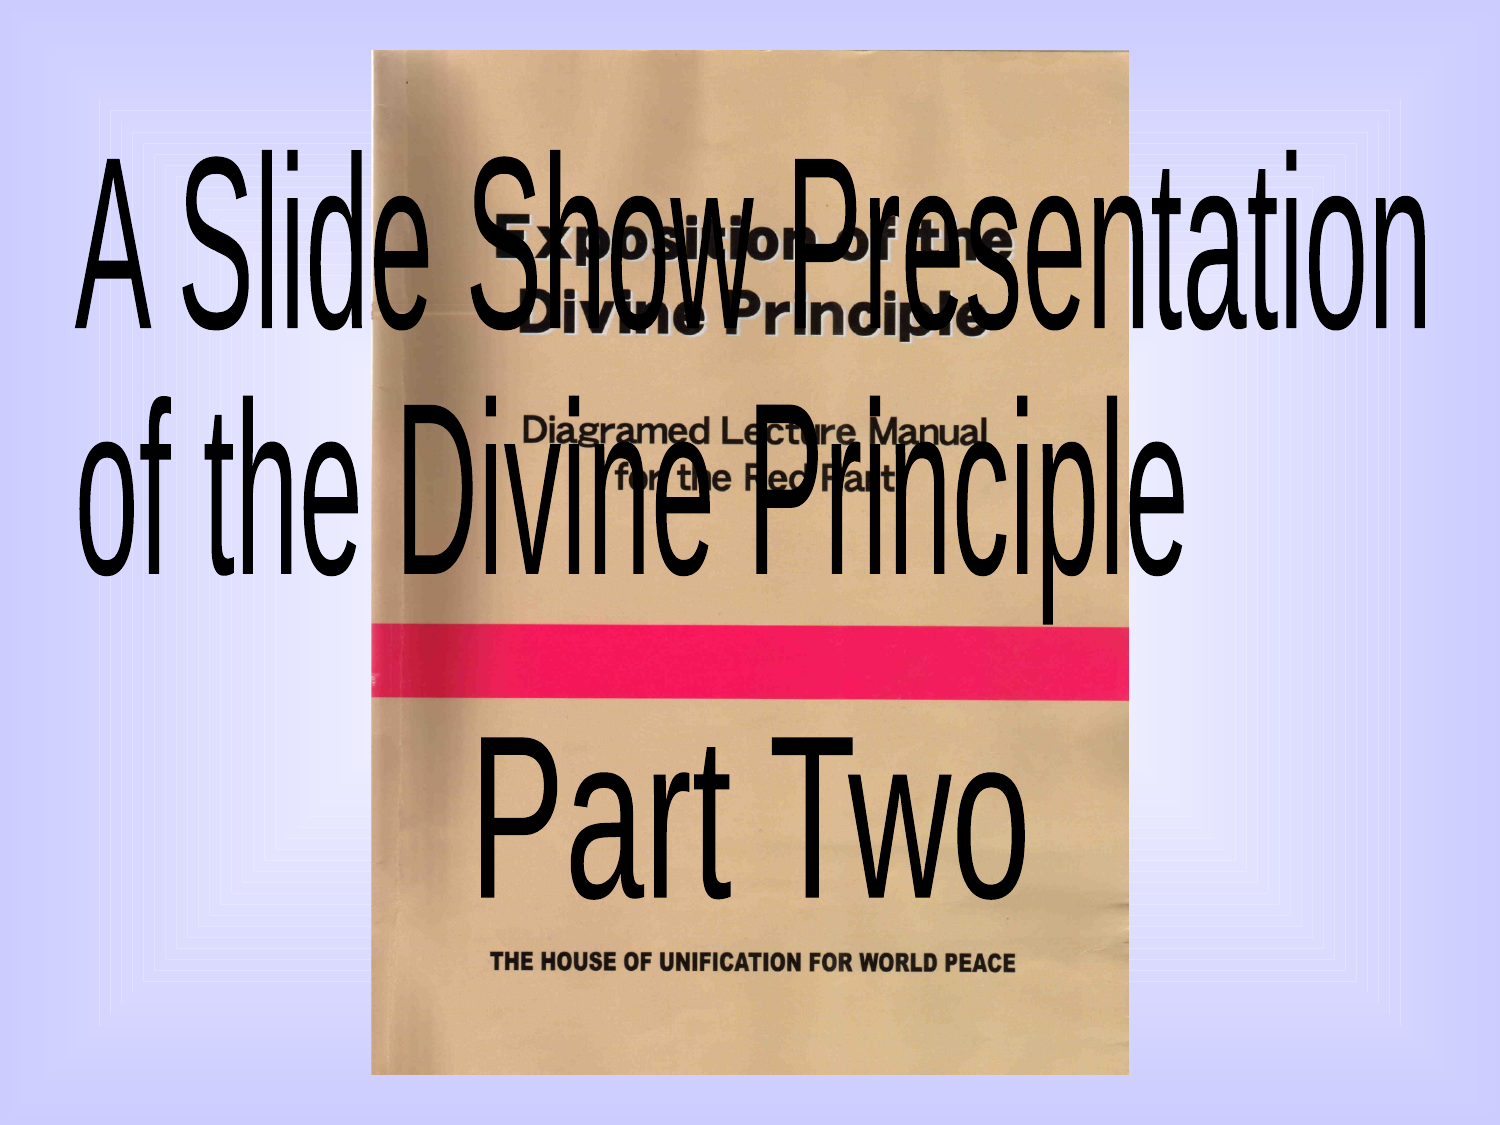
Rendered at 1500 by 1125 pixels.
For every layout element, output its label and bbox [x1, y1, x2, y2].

picture [371, 49, 1130, 1076]
